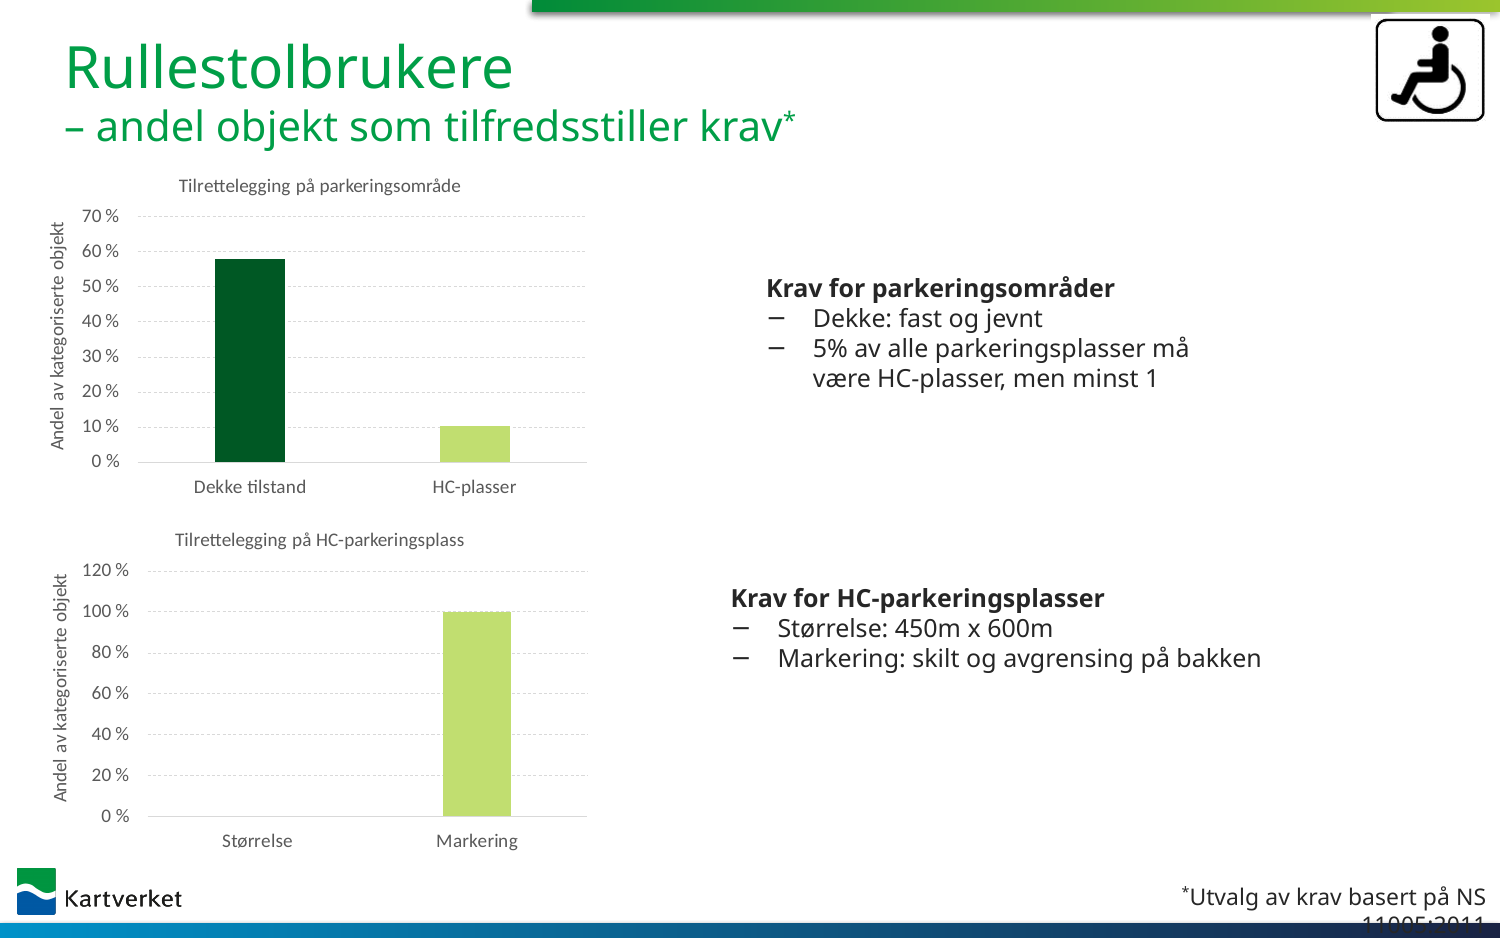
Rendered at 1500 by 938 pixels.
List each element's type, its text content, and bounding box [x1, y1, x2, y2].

picture [1371, 13, 1491, 127]
text_box *Utvalg av krav basert på NS 11005:2011 [1068, 873, 1500, 938]
picture [41, 520, 598, 859]
picture [41, 166, 598, 505]
text_box Rullestolbrukere – andel objekt som tilfredsstiller krav* [49, 23, 1431, 158]
text_box Krav for parkeringsområder Dekke: fast og jevnt 5% av alle parkeringsplasser må være HC-plasser, men minst 1 [751, 264, 1232, 400]
text_box Krav for HC-parkeringsplasser Størrelse: 450m x 600m Markering: skilt og avgrensing på bakken [715, 574, 1278, 680]
